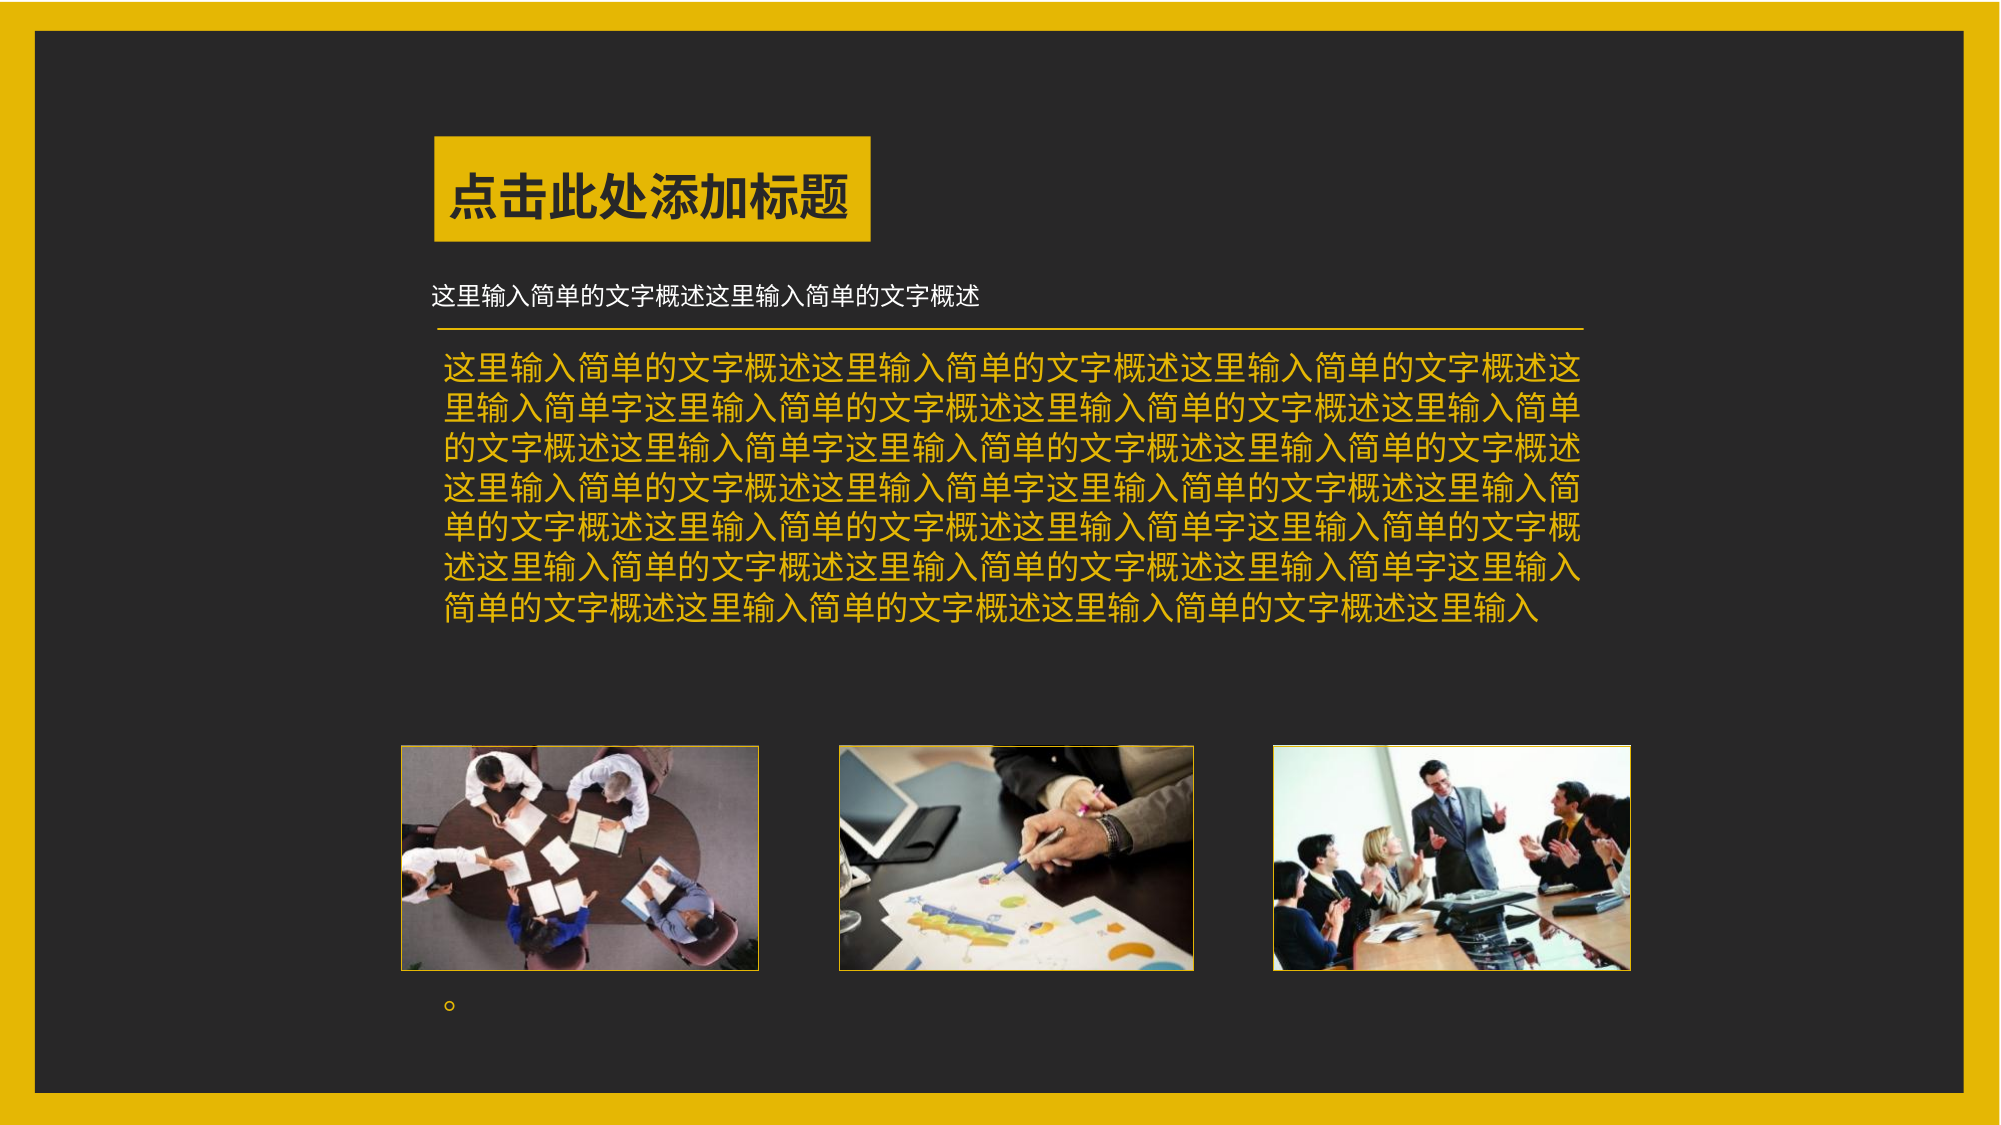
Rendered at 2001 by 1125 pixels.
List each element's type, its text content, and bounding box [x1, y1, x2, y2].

picture [1273, 745, 1631, 971]
text_box 点击此处添加标题 [434, 136, 871, 242]
text_box 这里输入简单的文字概述这里输入简单的文字概述 [416, 257, 999, 318]
picture [401, 745, 759, 971]
picture [839, 745, 1194, 971]
